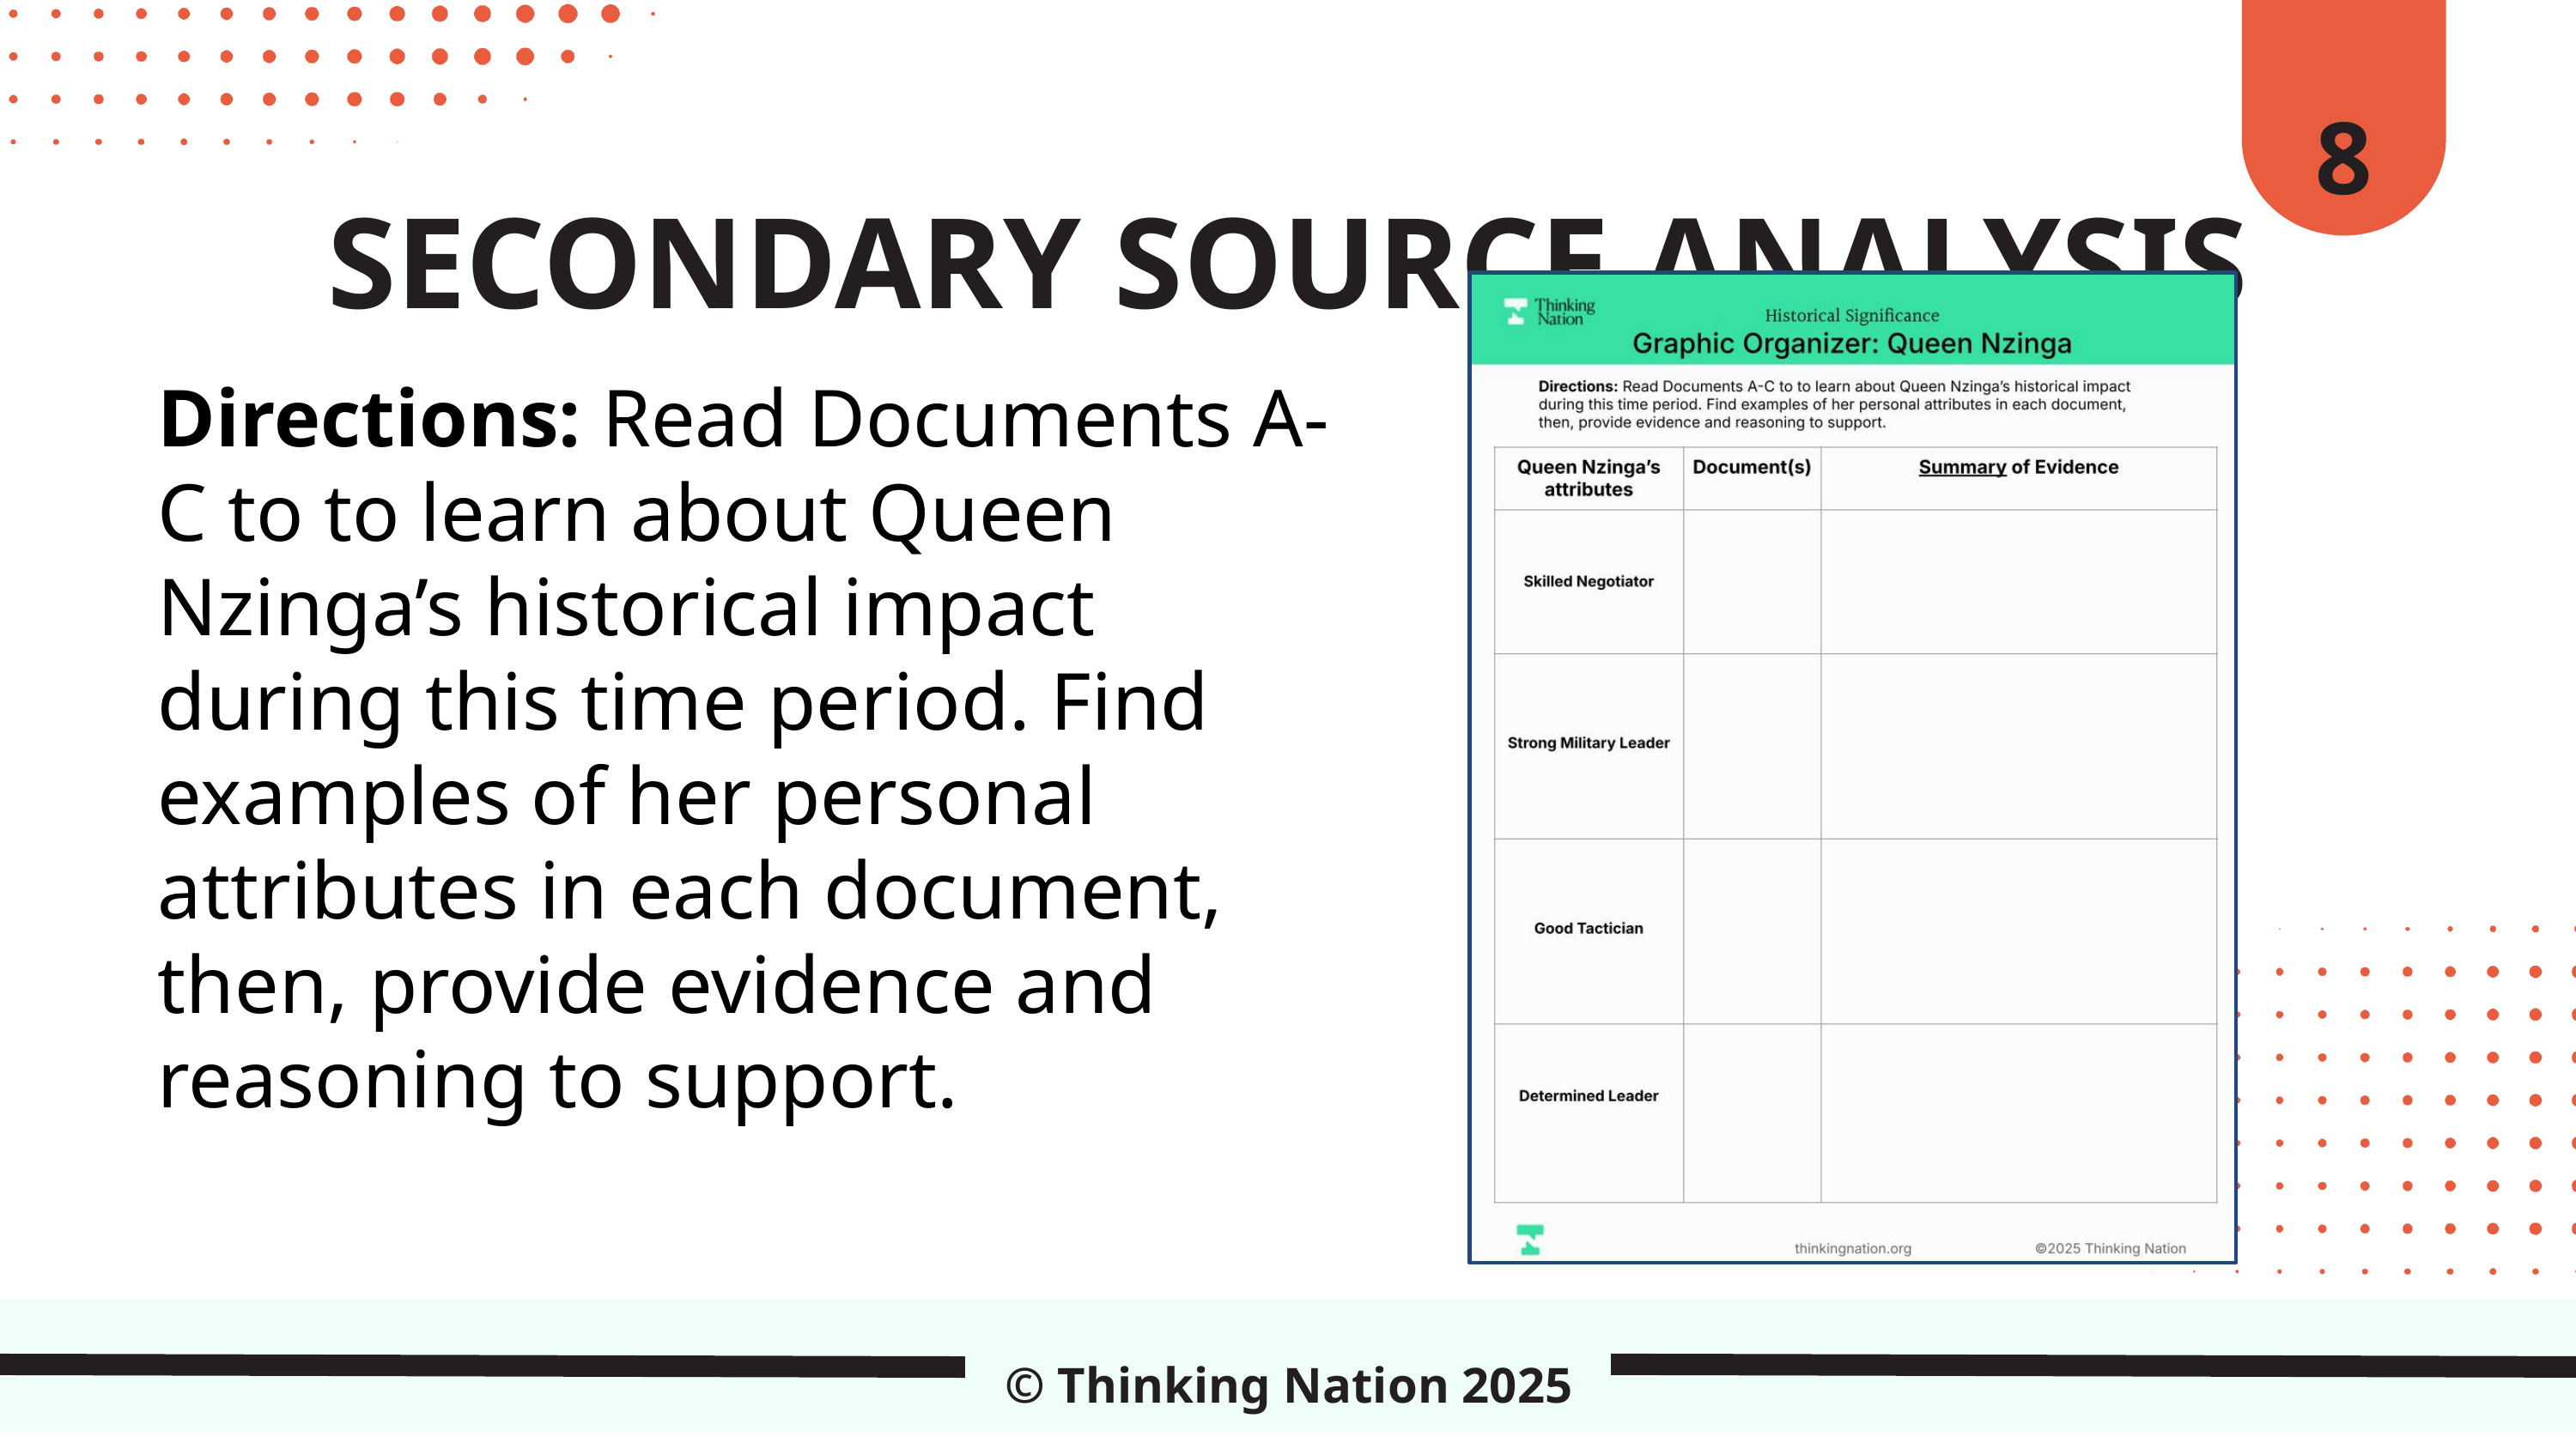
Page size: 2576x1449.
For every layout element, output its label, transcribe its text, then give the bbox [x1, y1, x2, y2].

text_box [1938, 925, 2576, 1275]
text_box [0, 0, 660, 145]
picture [1471, 274, 2234, 1262]
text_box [0, 1299, 2576, 1433]
text_box SECONDARY SOURCE ANALYSIS [144, 123, 2432, 334]
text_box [2233, 0, 2455, 236]
text_box Directions: Read Documents A-C to to learn about Queen Nzinga’s historical impact during this time period. Find examples of her personal attributes in each document, then, provide evidence and reasoning to support. [144, 355, 1364, 1231]
